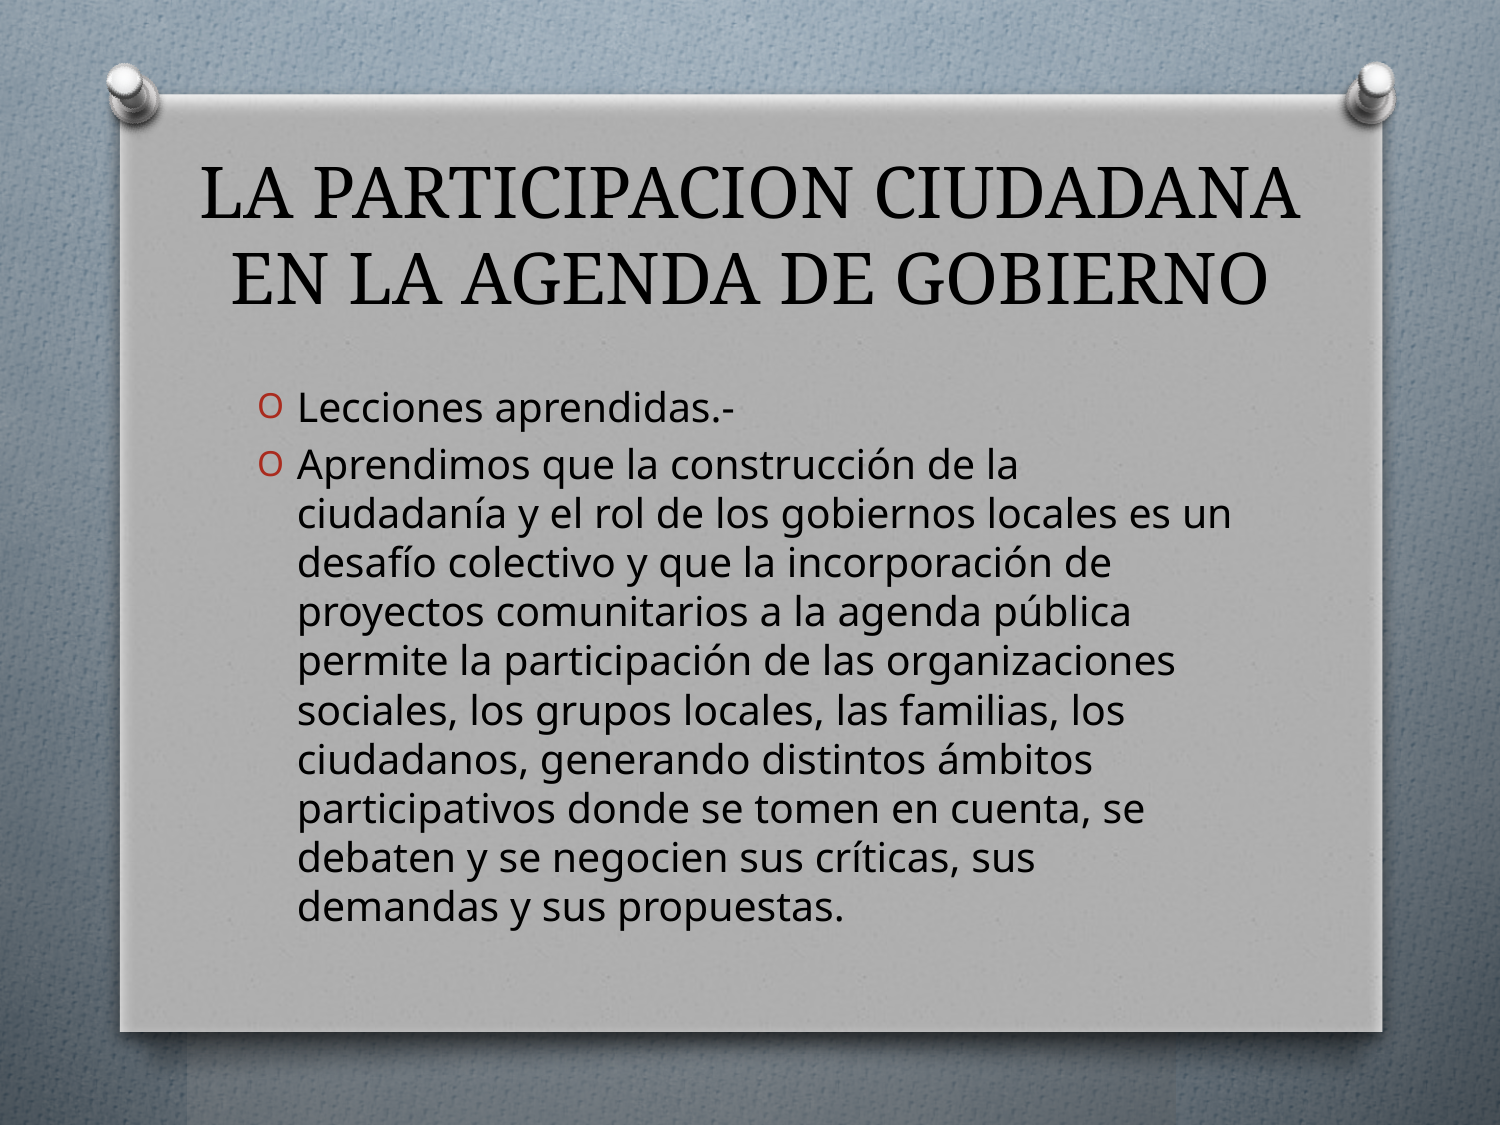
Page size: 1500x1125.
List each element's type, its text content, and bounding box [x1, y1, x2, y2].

title LA PARTICIPACION CIUDADANA EN LA AGENDA DE GOBIERNO [179, 134, 1323, 332]
picture [75, 29, 198, 153]
picture [1317, 35, 1439, 156]
list Lecciones aprendidas.- Aprendimos que la construcción de la ciudadanía y el rol de los gobiernos locales es un desafío colectivo y que la incorporación de proyectos comunitarios a la agenda pública permite la participación de las organizaciones sociales, los grupos locales, las familias, los ciudadanos, generando distintos ámbitos participativos donde se tomen en cuenta, se debaten y se negocien sus críticas, sus demandas y sus propuestas. [242, 373, 1257, 939]
